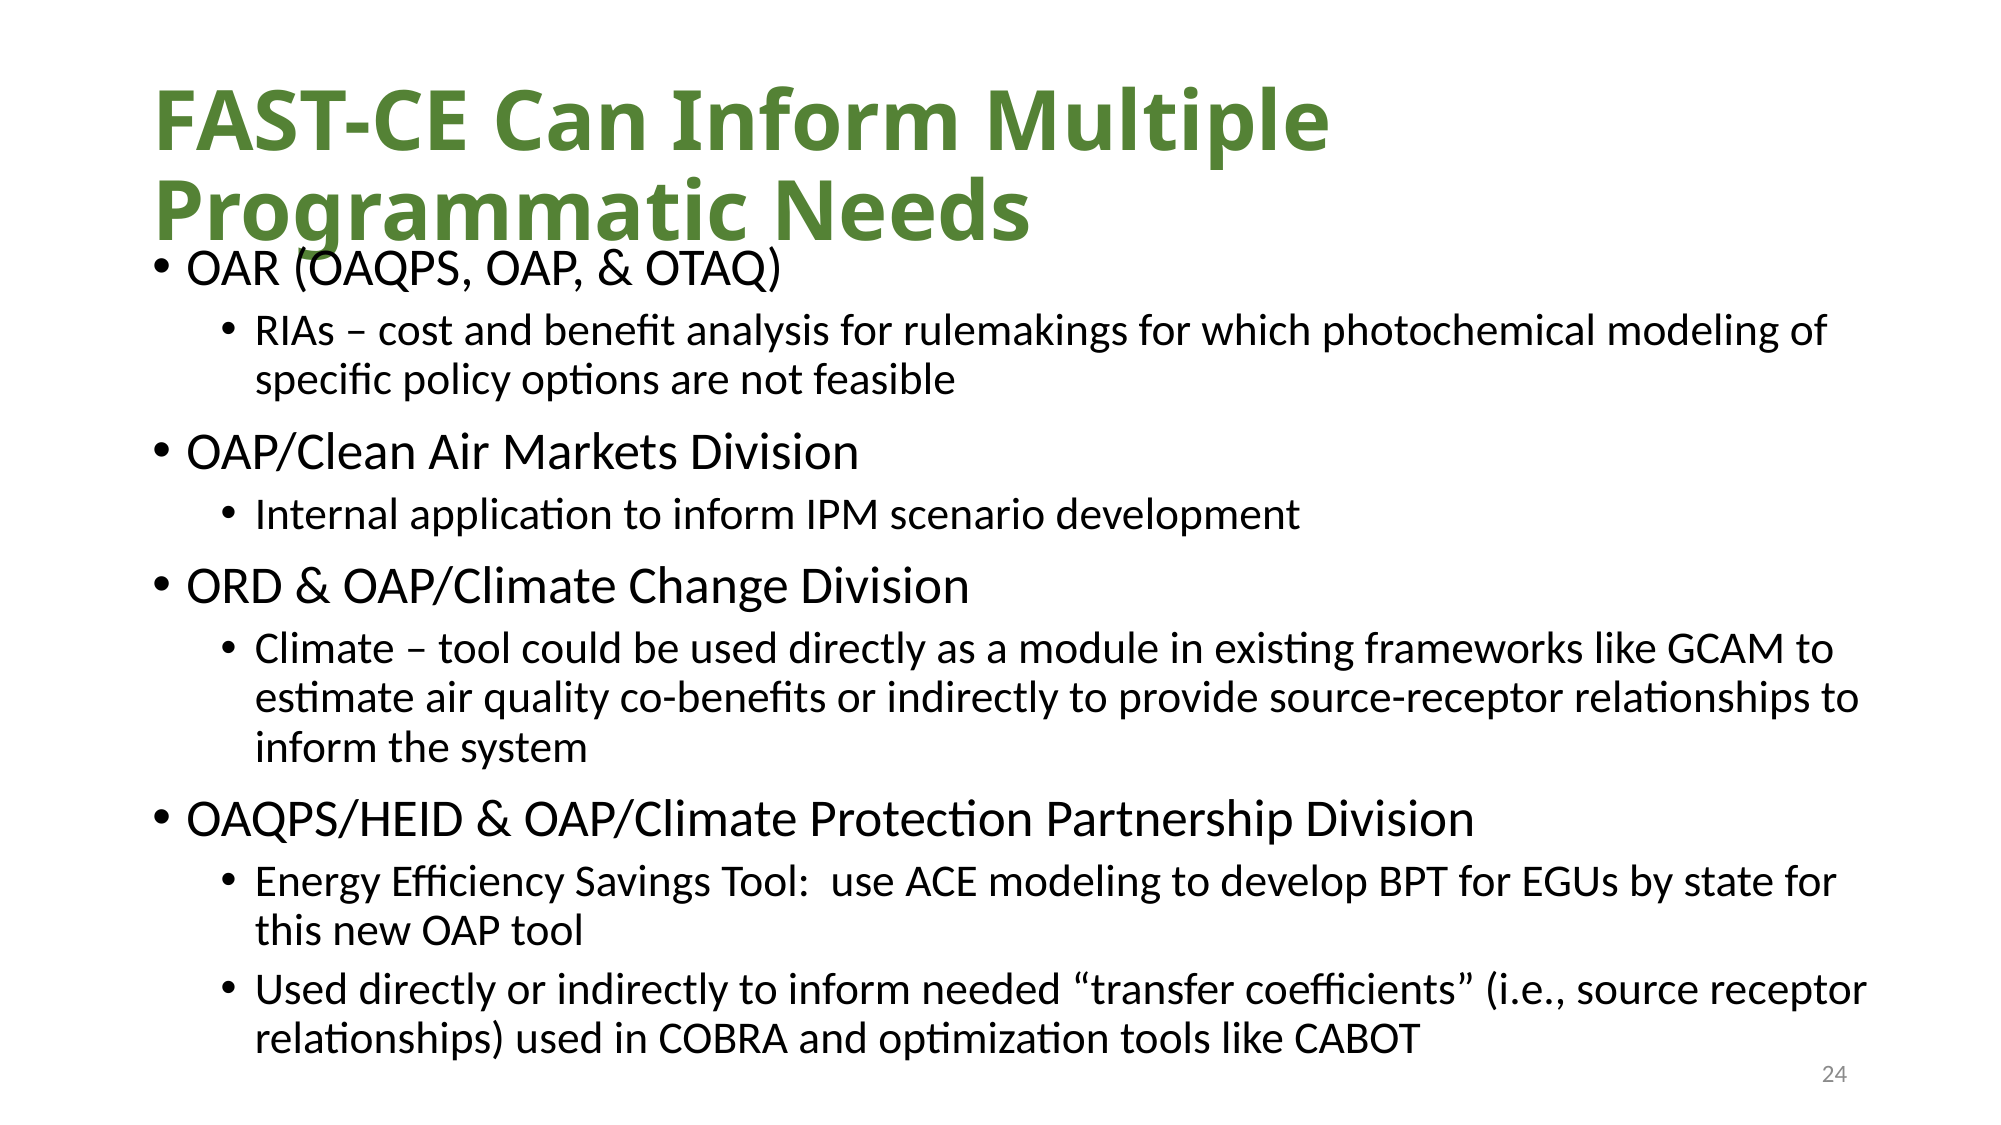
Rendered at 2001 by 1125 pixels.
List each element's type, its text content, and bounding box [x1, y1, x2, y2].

slide_number 24 [1412, 1042, 1863, 1103]
title FAST-CE Can Inform Multiple Programmatic Needs [137, 59, 1863, 232]
list OAR (OAQPS, OAP, & OTAQ) RIAs – cost and benefit analysis for rulemakings for which photochemical modeling of specific policy options are not feasible OAP/Clean Air Markets Division Internal application to inform IPM scenario development ORD & OAP/Climate Change Division Climate – tool could be used directly as a module in existing frameworks like GCAM to estimate air quality co-benefits or indirectly to provide source-receptor relationships to inform the system OAQPS/HEID & OAP/Climate Protection Partnership Division Energy Efficiency Savings Tool: use ACE modeling to develop BPT for EGUs by state for this new OAP tool Used directly or indirectly to inform needed “transfer coefficients” (i.e., source receptor relationships) used in COBRA and optimization tools like CABOT [137, 232, 1886, 1073]
